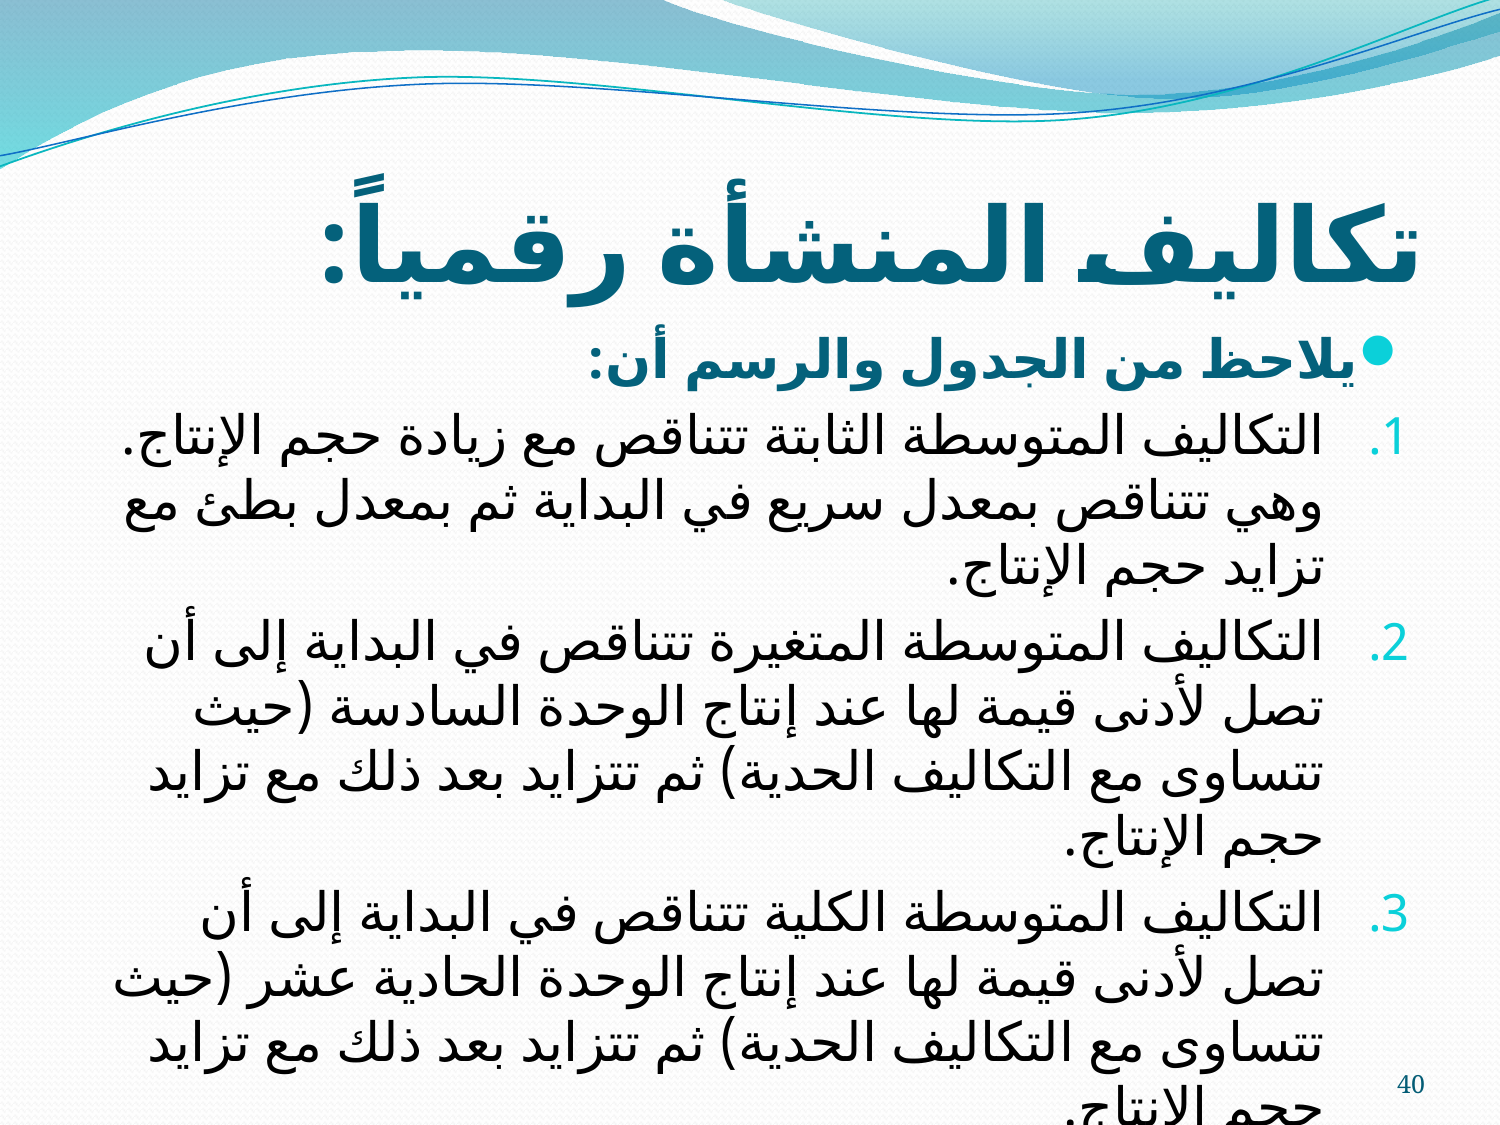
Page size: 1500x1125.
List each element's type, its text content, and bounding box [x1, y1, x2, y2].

slide_number 40 [1299, 1042, 1425, 1103]
list يلاحظ من الجدول والرسم أن: التكاليف المتوسطة الثابتة تتناقص مع زيادة حجم الإنتاج. وهي تتناقص بمعدل سريع في البداية ثم بمعدل بطئ مع تزايد حجم الإنتاج. التكاليف المتوسطة المتغيرة تتناقص في البداية إلى أن تصل لأدنى قيمة لها عند إنتاج الوحدة السادسة (حيث تتساوى مع التكاليف الحدية) ثم تتزايد بعد ذلك مع تزايد حجم الإنتاج. التكاليف المتوسطة الكلية تتناقص في البداية إلى أن تصل لأدنى قيمة لها عند إنتاج الوحدة الحادية عشر (حيث تتساوى مع التكاليف الحدية) ثم تتزايد بعد ذلك مع تزايد حجم الإنتاج. [75, 317, 1425, 1038]
title تكاليف المنشأة رقمياً: [75, 115, 1425, 303]
